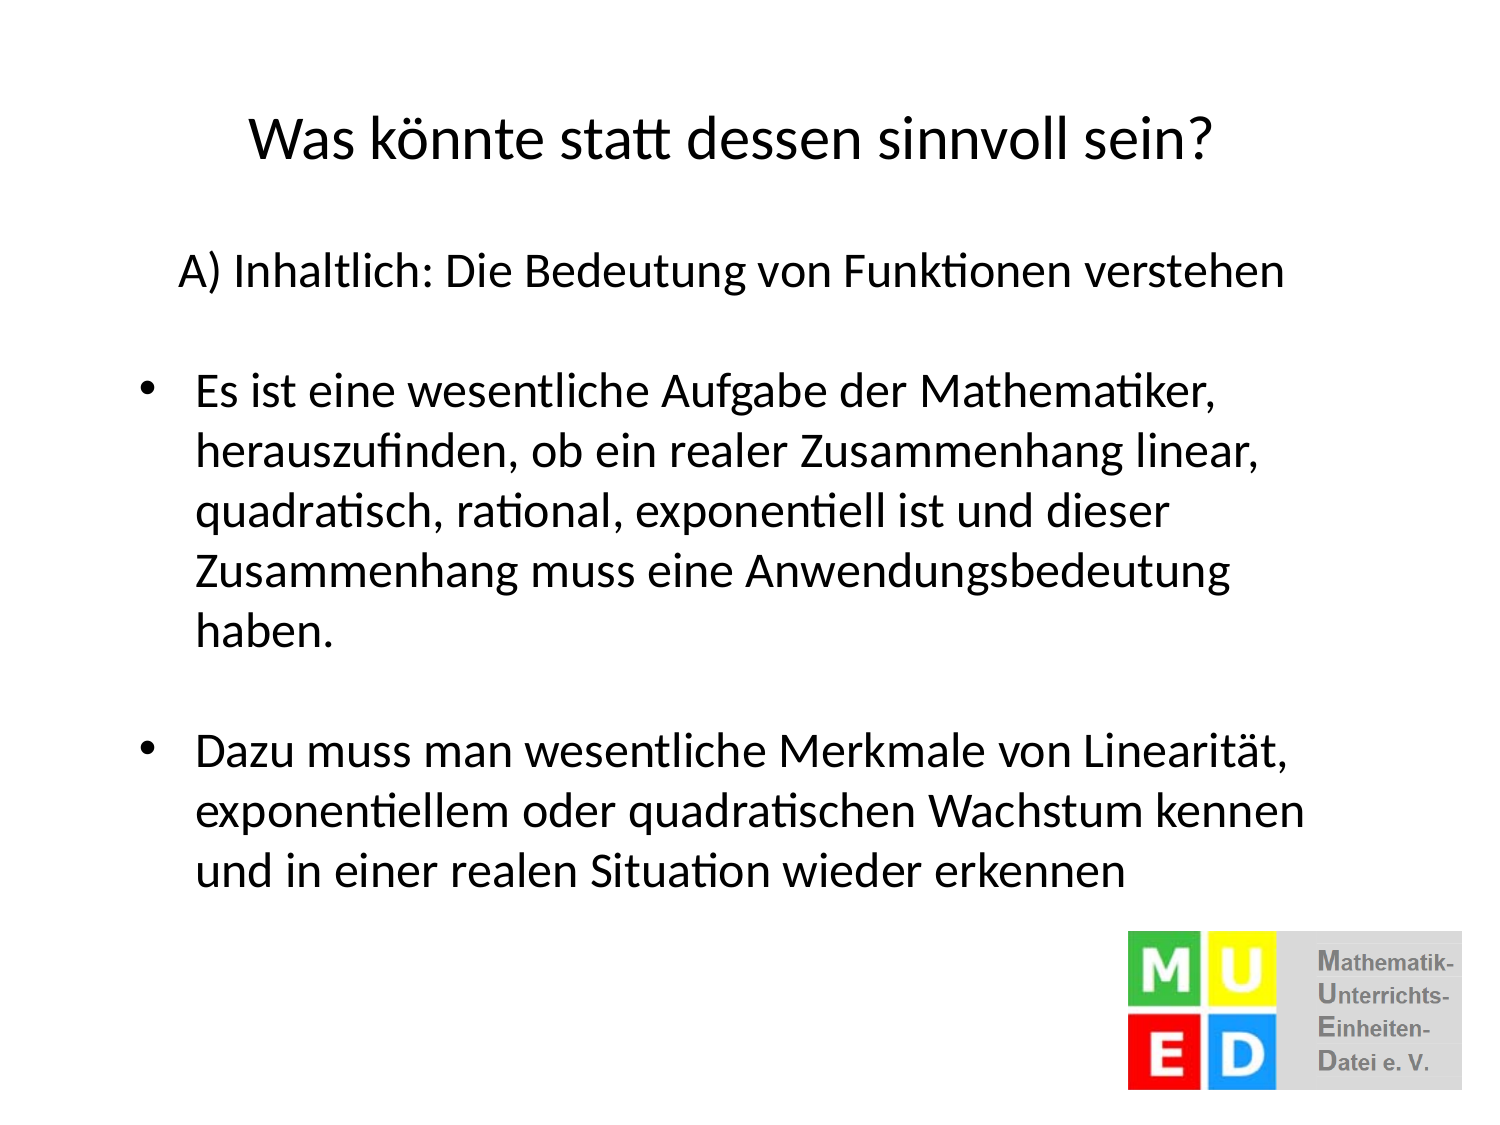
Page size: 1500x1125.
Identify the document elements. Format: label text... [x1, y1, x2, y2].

text_box Was könnte statt dessen sinnvoll sein? A) Inhaltlich: Die Bedeutung von Funktionen verstehen Es ist eine wesentliche Aufgabe der Mathematiker, herauszufinden, ob ein realer Zusammenhang linear, quadratisch, rational, exponentiell ist und dieser Zusammenhang muss eine Anwendungsbedeutung haben. Dazu muss man wesentliche Merkmale von Linearität, exponentiellem oder quadratischen Wachstum kennen und in einer realen Situation wieder erkennen [123, 89, 1341, 1075]
picture [1127, 931, 1463, 1091]
